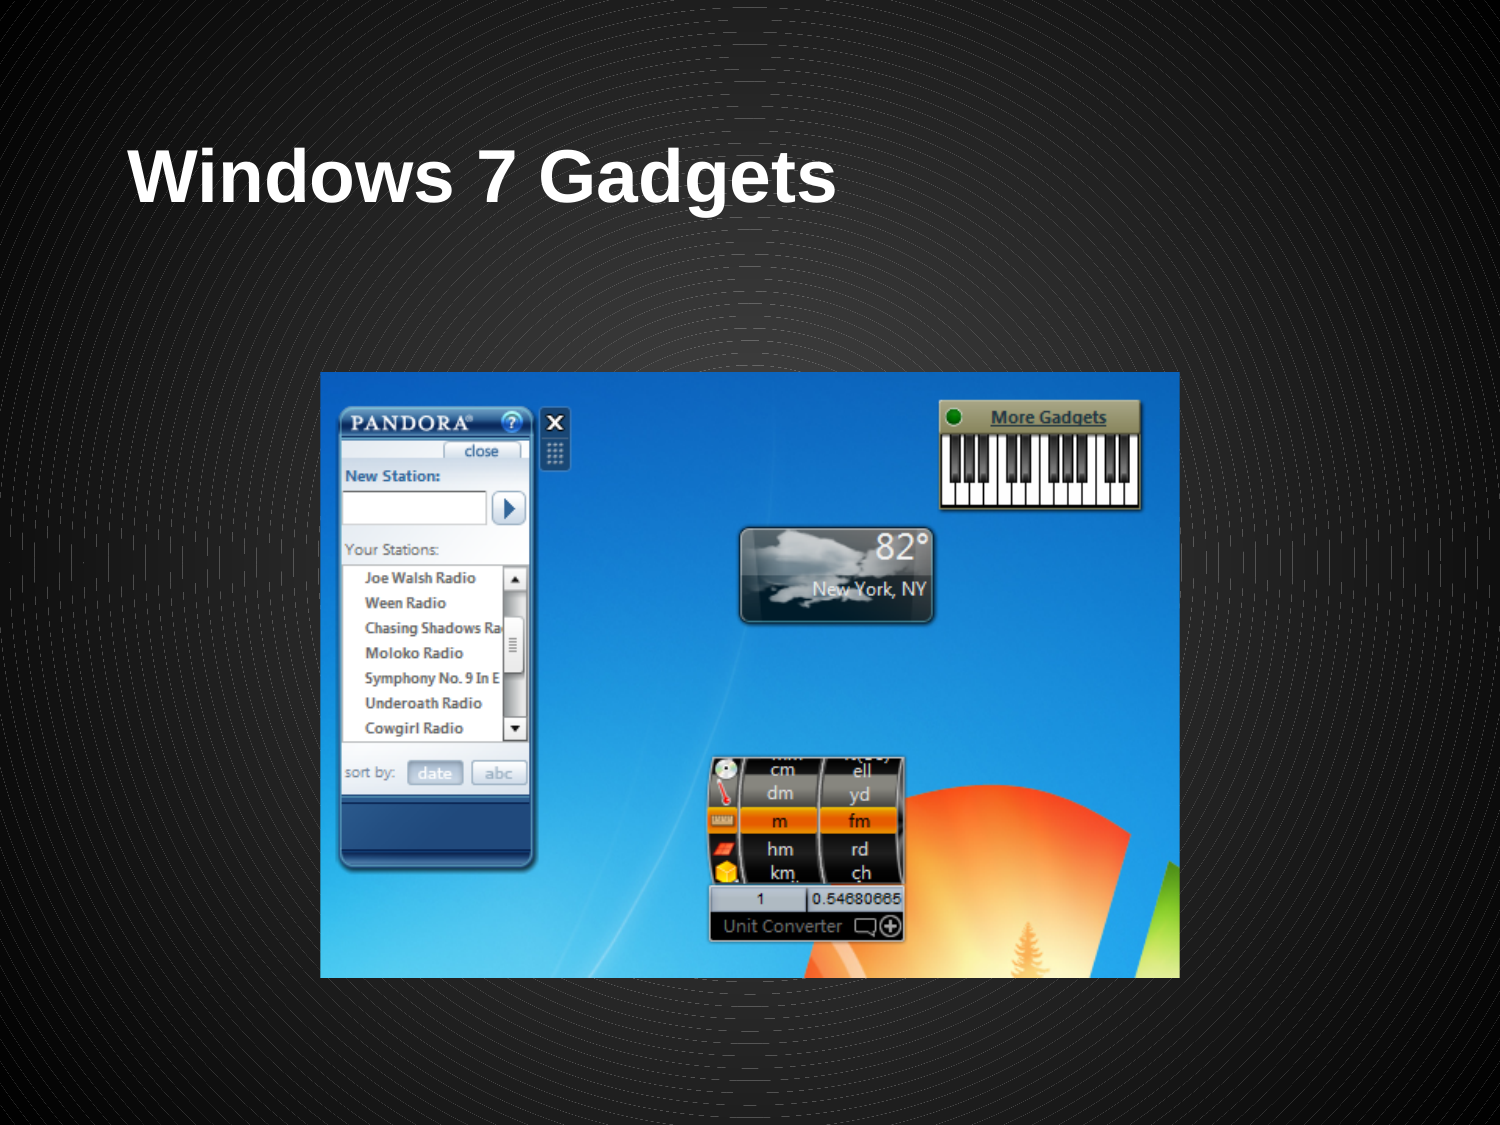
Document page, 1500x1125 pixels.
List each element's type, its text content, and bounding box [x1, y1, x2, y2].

text_box [320, 372, 1180, 978]
title Windows 7 Gadgets [75, 45, 1425, 233]
